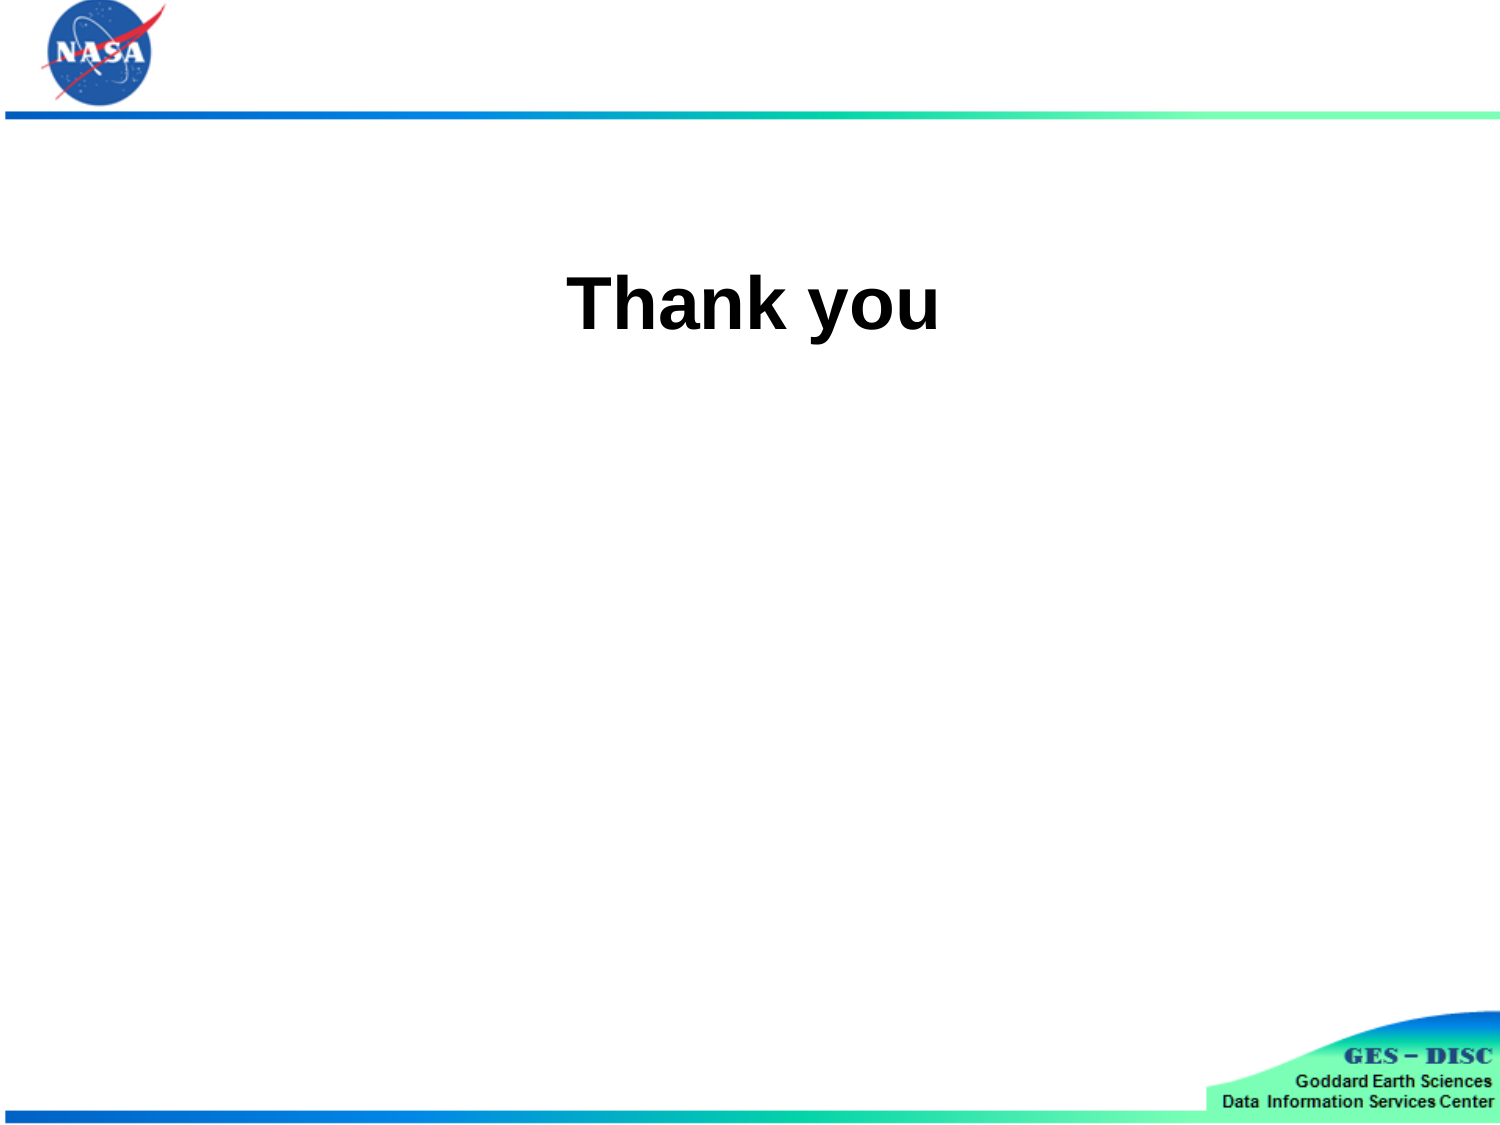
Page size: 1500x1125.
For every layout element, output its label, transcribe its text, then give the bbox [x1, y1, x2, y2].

text_box [4, 0, 1500, 1125]
title Thank you [75, 254, 1396, 360]
